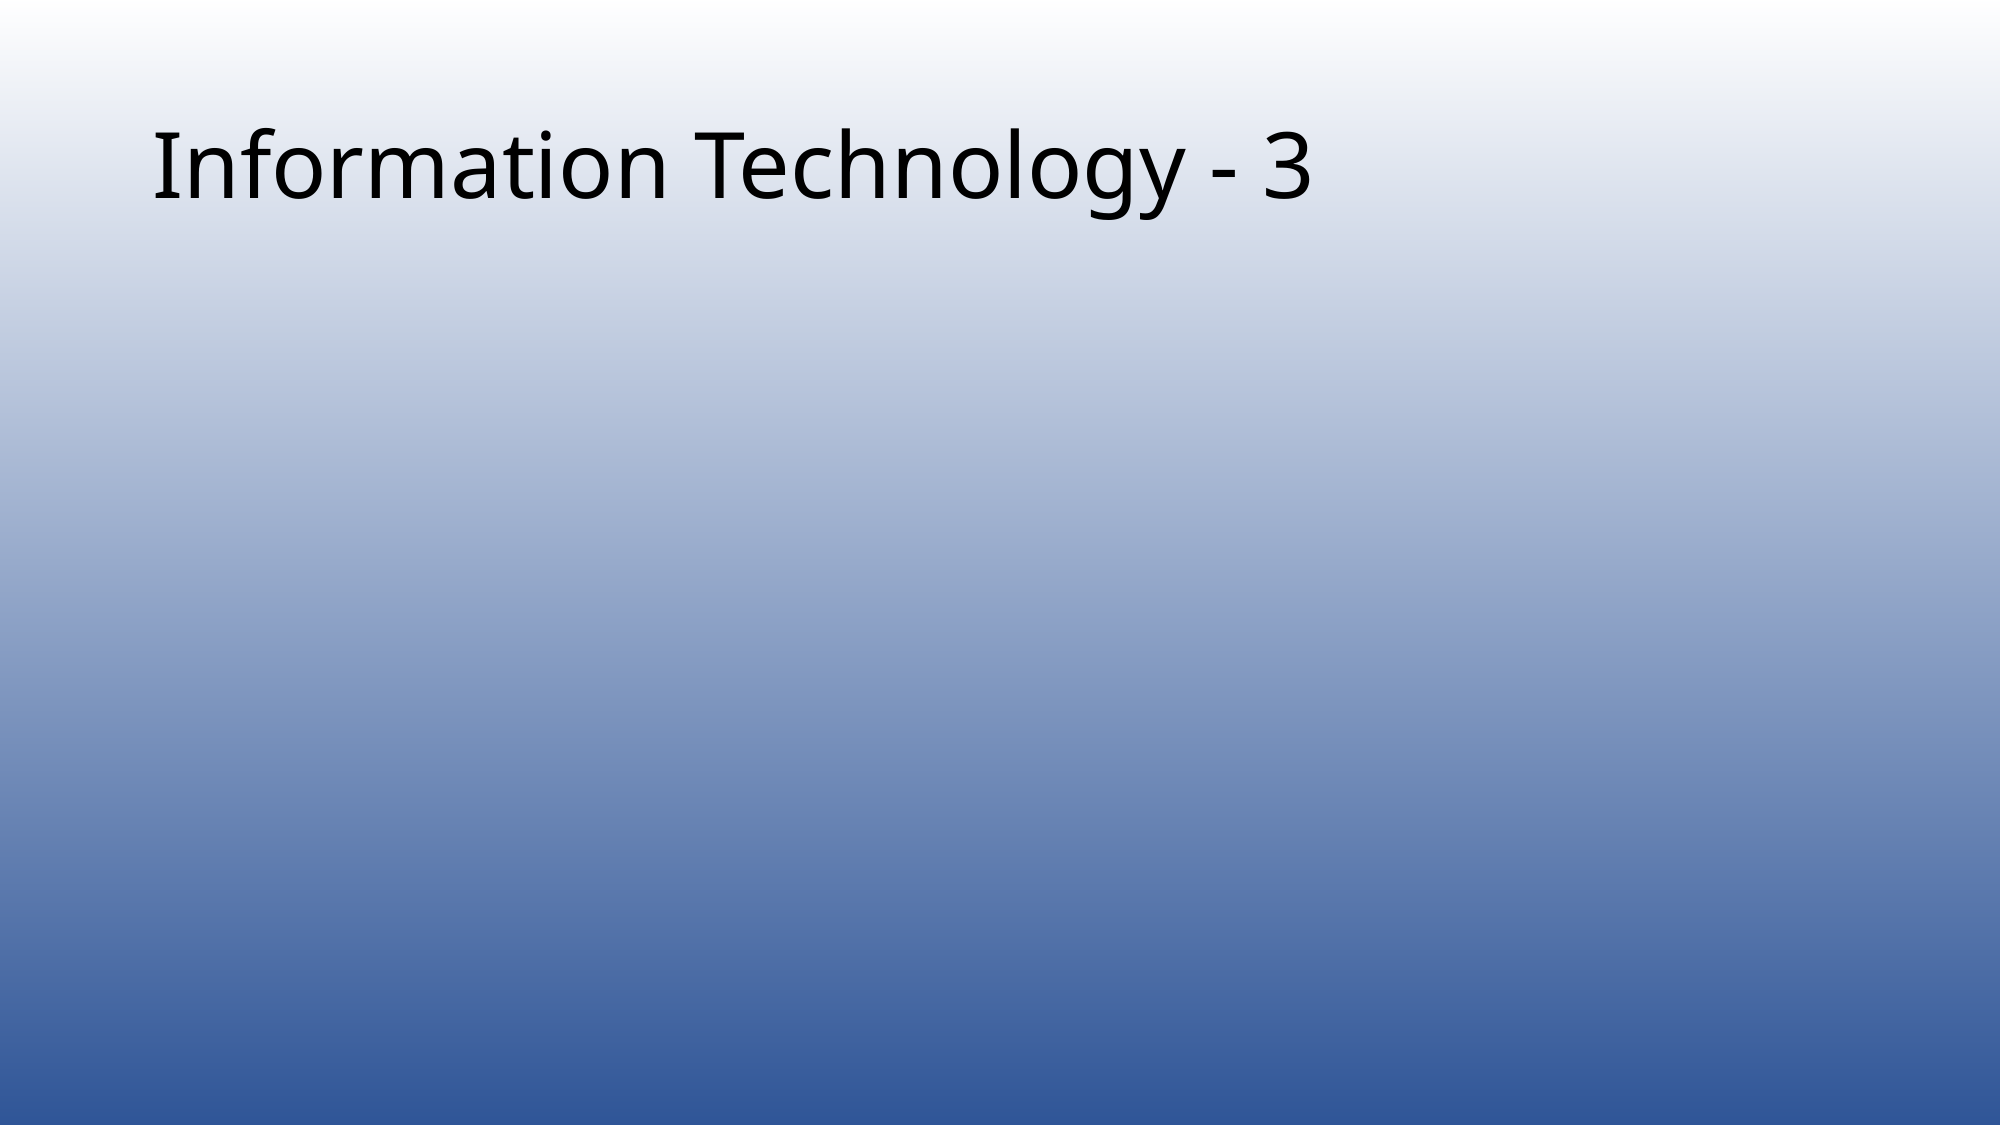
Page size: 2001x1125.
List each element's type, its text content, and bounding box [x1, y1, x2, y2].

title Information Technology - 3 [137, 59, 1863, 278]
